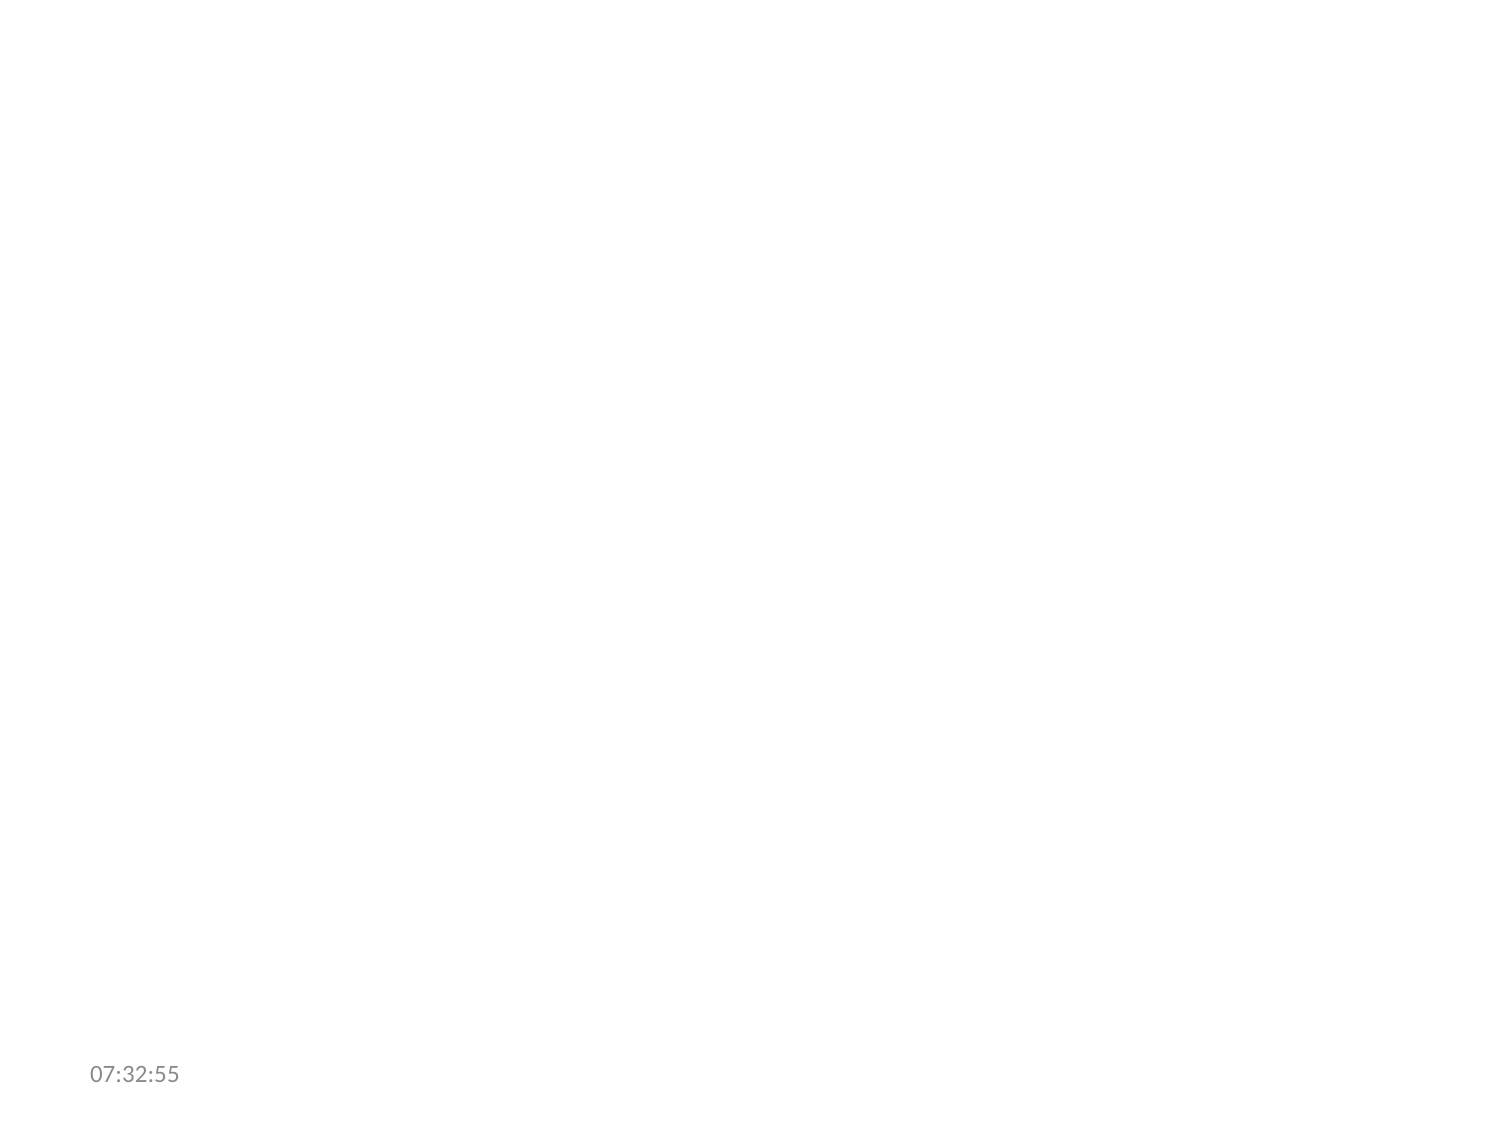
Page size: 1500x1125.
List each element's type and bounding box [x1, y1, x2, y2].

slide_number [75, 1042, 425, 1103]
